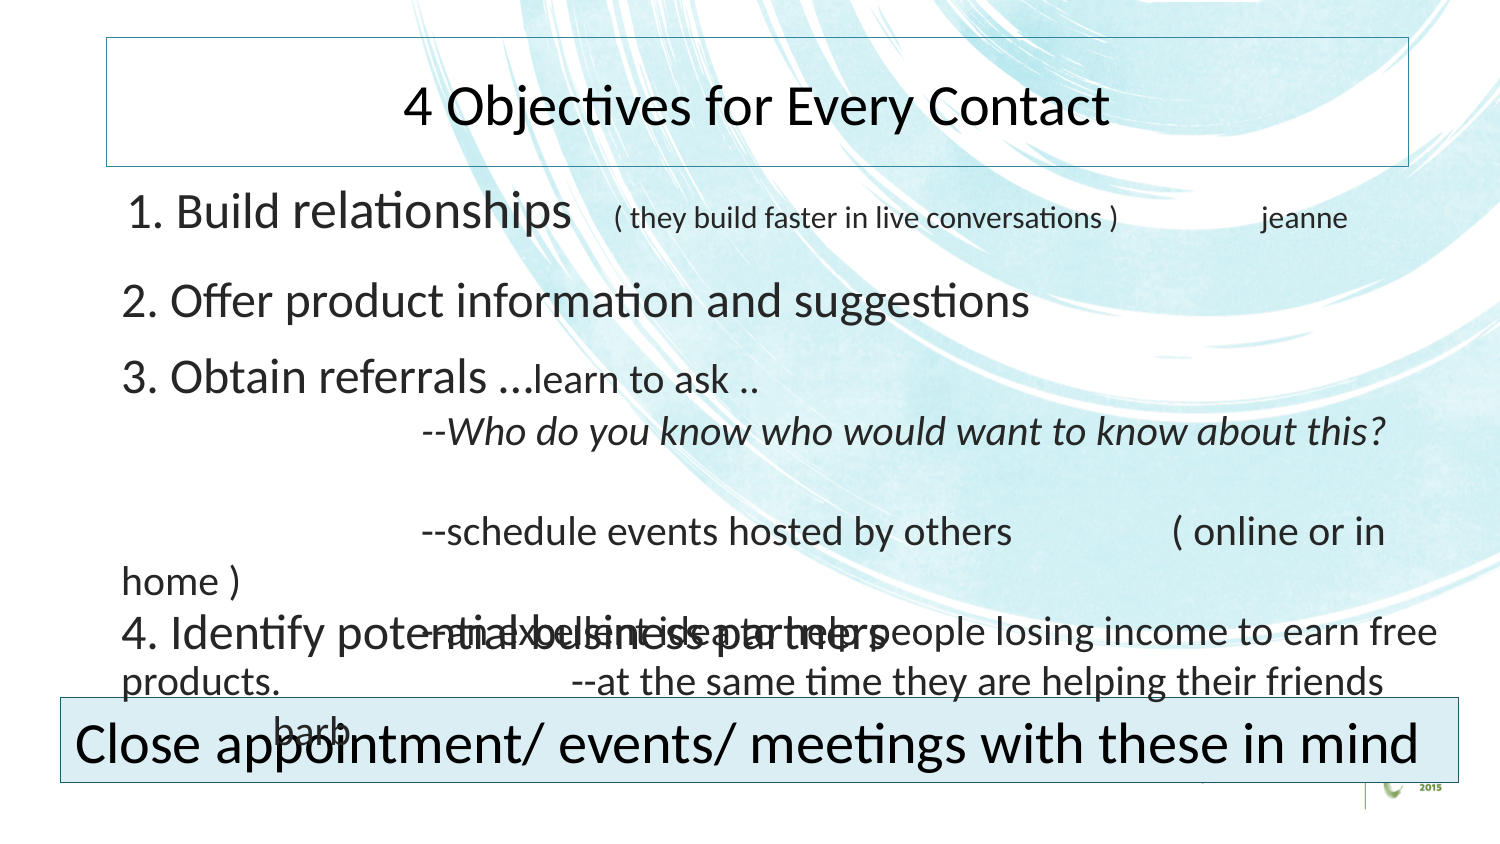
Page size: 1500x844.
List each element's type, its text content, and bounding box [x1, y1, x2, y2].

picture [0, 0, 1500, 844]
title 4 Objectives for Every Contact [106, 37, 1409, 167]
text_box 3. Obtain referrals …learn to ask .. --Who do you know who would want to know about this? --schedule events hosted by others ( online or in home ) --an excellent idea to help people losing income to earn free products. --at the same time they are helping their friends barb [106, 336, 1457, 762]
text_box Close appointment/ events/ meetings with these in mind [60, 697, 1459, 783]
text_box 2. Offer product information and suggestions [106, 260, 1382, 336]
list 1. Build relationships ( they build faster in live conversations ) jeanne [58, 167, 1409, 280]
